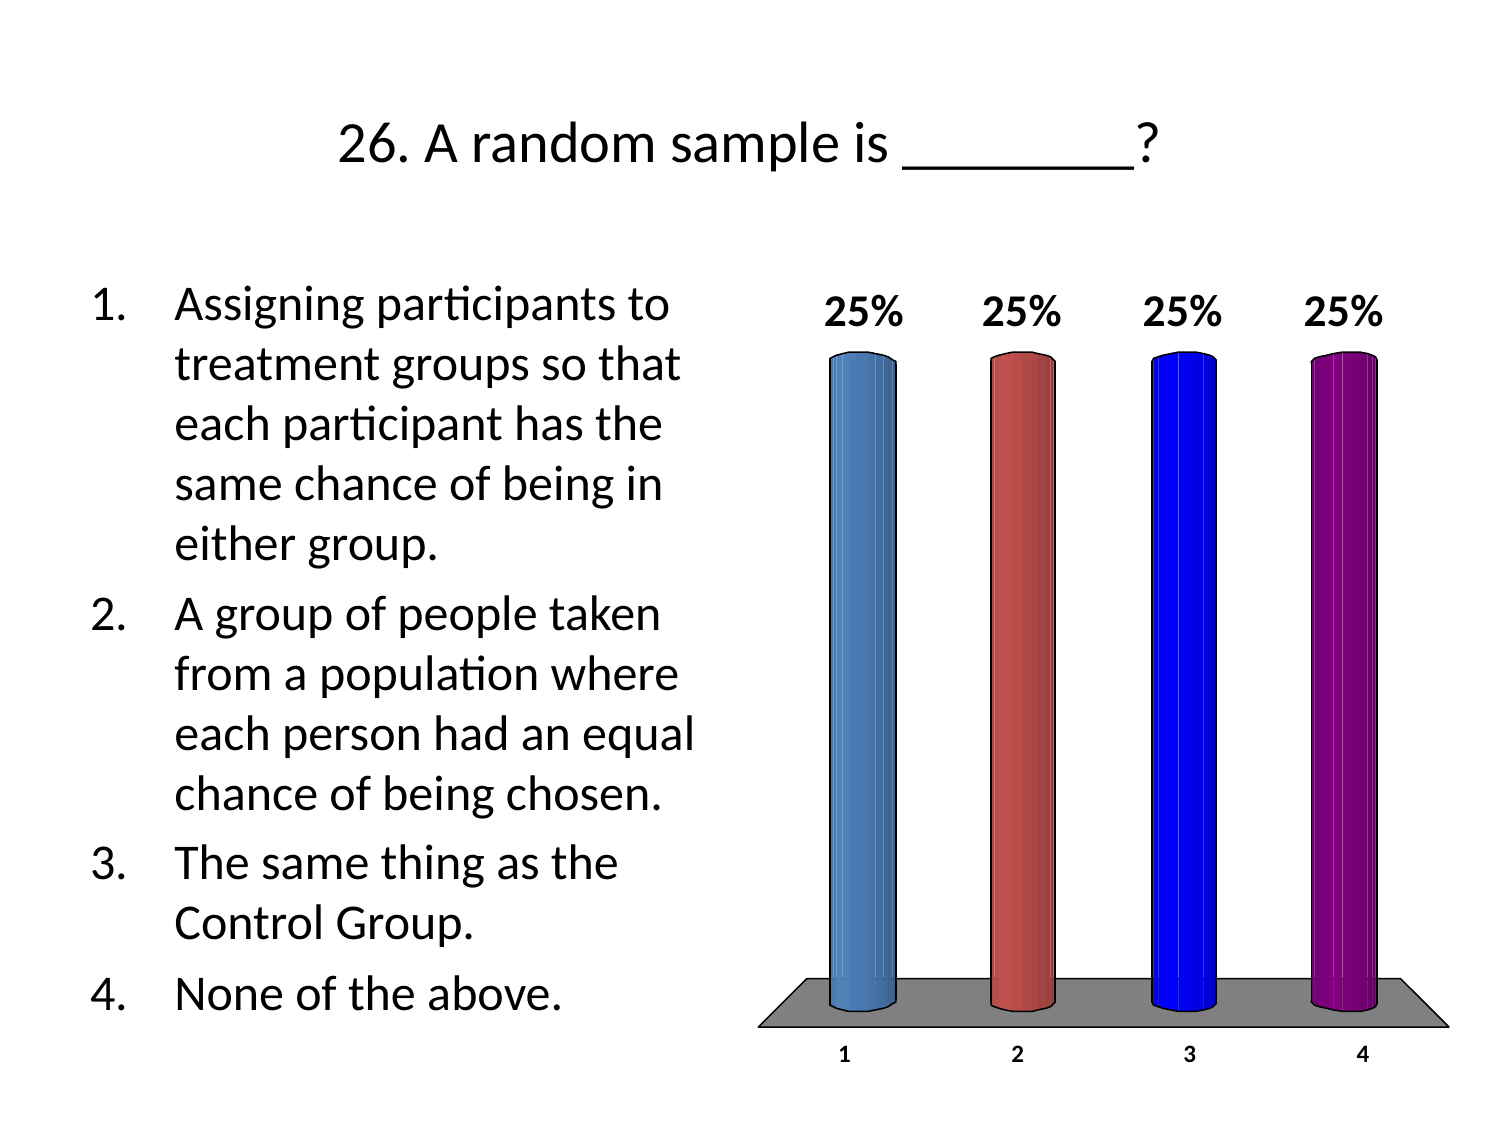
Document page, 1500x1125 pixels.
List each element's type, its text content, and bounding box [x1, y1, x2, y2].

title 26. A random sample is ________? [75, 45, 1425, 233]
list Assigning participants to treatment groups so that each participant has the same chance of being in either group. A group of people taken from a population where each person had an equal chance of being chosen. The same thing as the Control Group. None of the above. [75, 262, 750, 1005]
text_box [739, 270, 1490, 1115]
